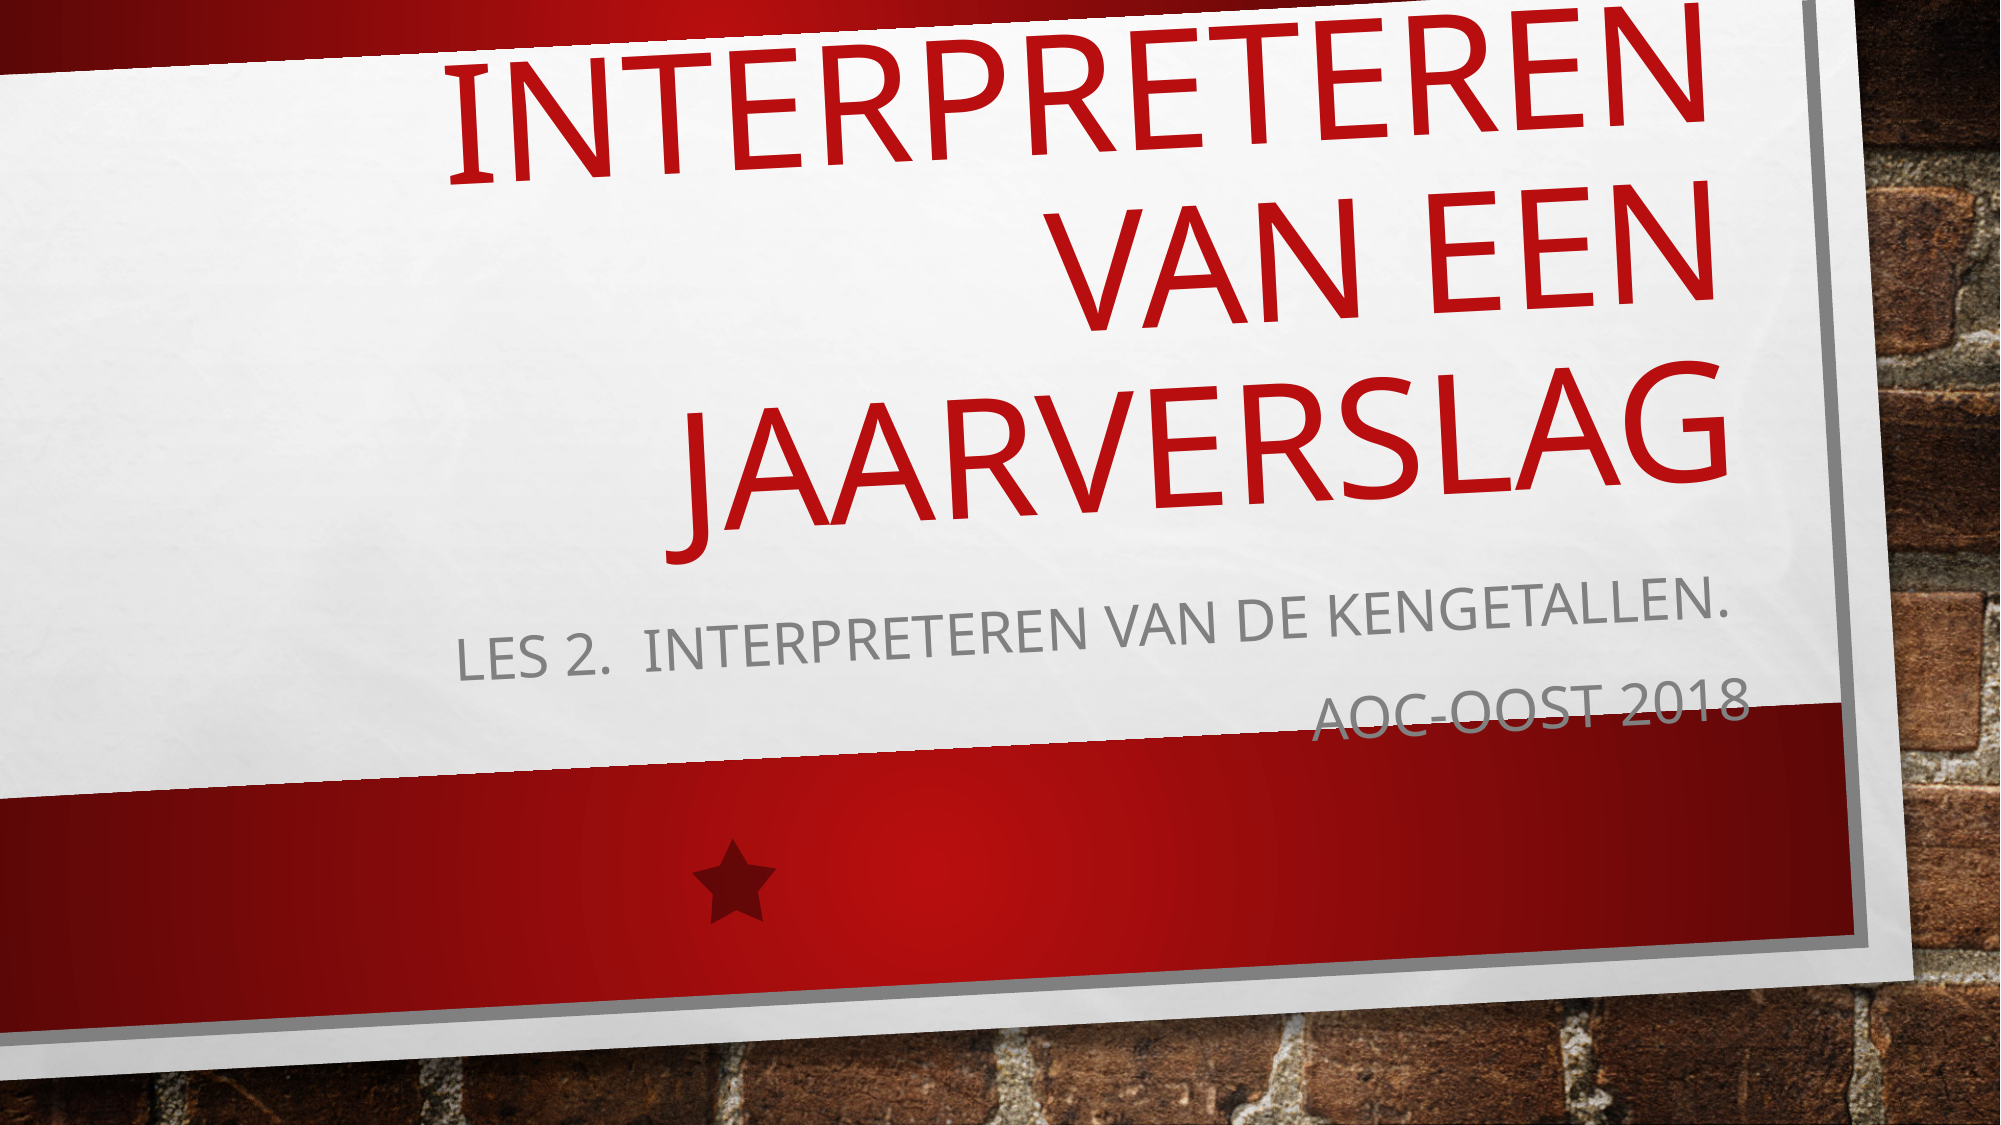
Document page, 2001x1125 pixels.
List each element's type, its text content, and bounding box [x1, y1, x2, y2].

title Interpreteren van een jaarverslag [135, 67, 1758, 605]
subtitle Les 2. interpreteren van de kengetallen. AOC-Oost 2018 [159, 533, 1763, 708]
picture [0, 0, 2000, 1125]
